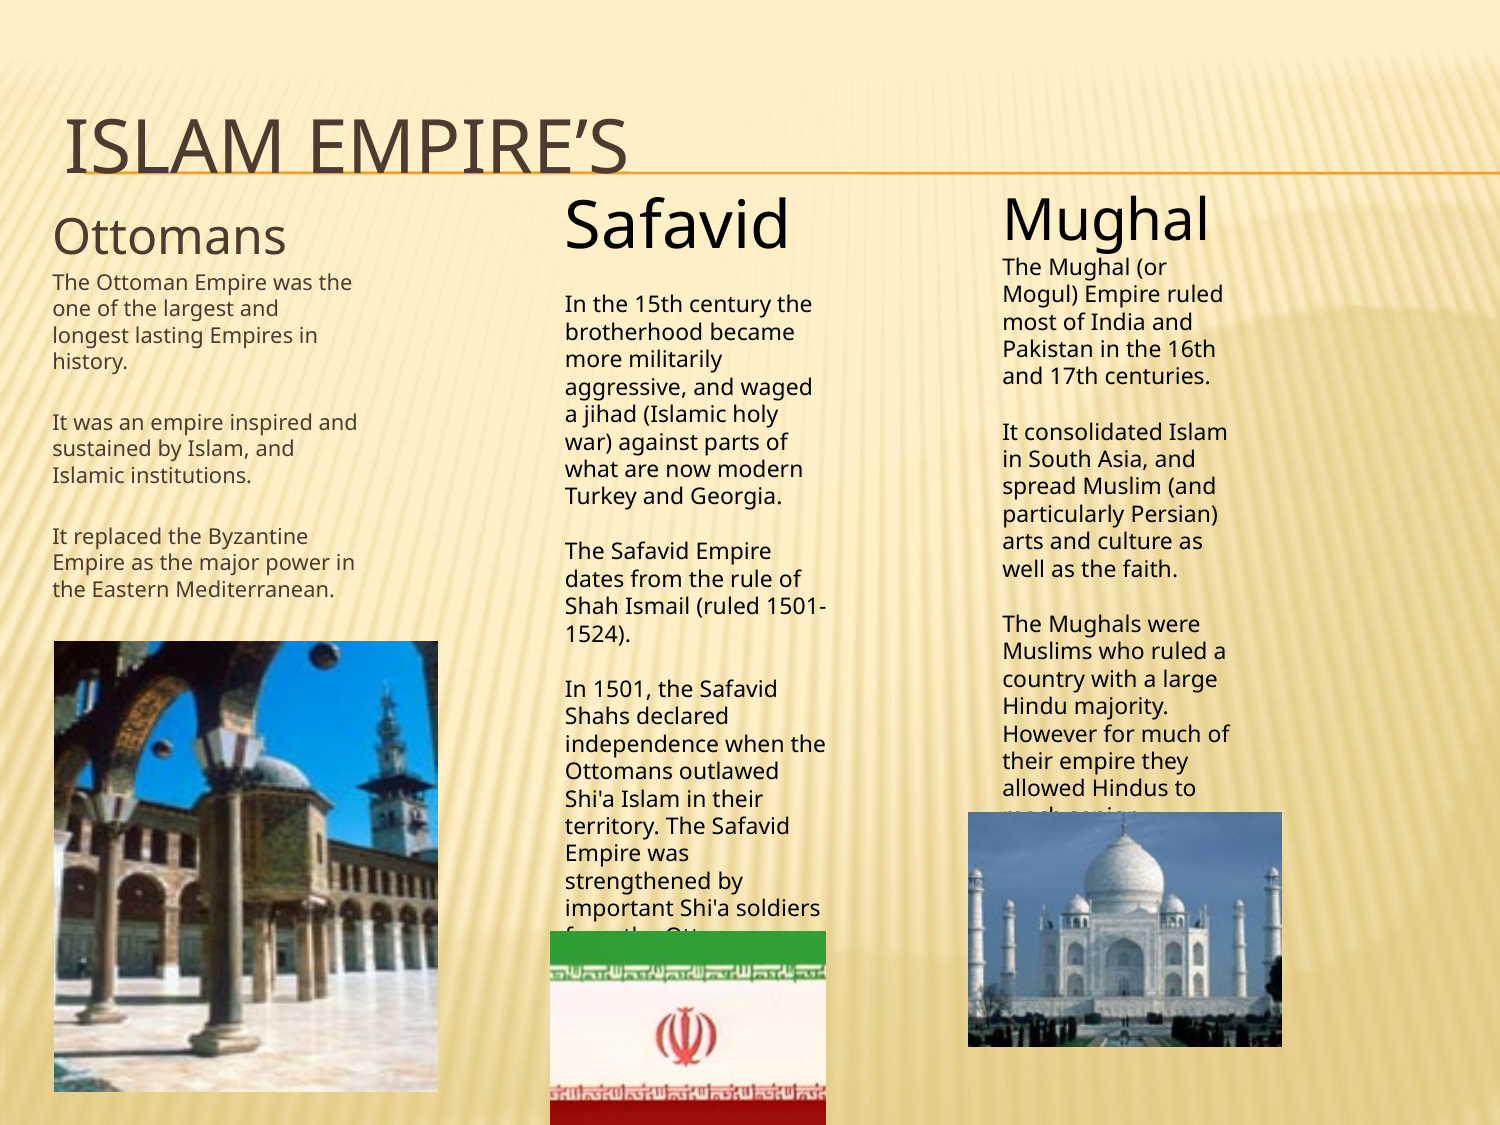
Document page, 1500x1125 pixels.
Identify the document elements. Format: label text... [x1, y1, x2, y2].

title ISLAM EMPIRE’S [50, 75, 1475, 213]
picture [549, 931, 826, 1125]
text_box Safavid In the 15th century the brotherhood became more militarily aggressive, and waged a jihad (Islamic holy war) against parts of what are now modern Turkey and Georgia. The Safavid Empire dates from the rule of Shah Ismail (ruled 1501-1524). In 1501, the Safavid Shahs declared independence when the Ottomans outlawed Shi'a Islam in their territory. The Safavid Empire was strengthened by important Shi'a soldiers from the Ottoman army who had fled from persecution. [550, 174, 847, 1092]
picture [411, 655, 417, 677]
list Ottomans The Ottoman Empire was the one of the largest and longest lasting Empires in history. It was an empire inspired and sustained by Islam, and Islamic institutions. It replaced the Byzantine Empire as the major power in the Eastern Mediterranean. [37, 196, 375, 620]
picture [54, 641, 438, 1092]
text_box Mughal The Mughal (or Mogul) Empire ruled most of India and Pakistan in the 16th and 17th centuries. It consolidated Islam in South Asia, and spread Muslim (and particularly Persian) arts and culture as well as the faith. The Mughals were Muslims who ruled a country with a large Hindu majority. However for much of their empire they allowed Hindus to reach senior government or military positions. [987, 174, 1263, 810]
picture [968, 812, 1282, 1048]
